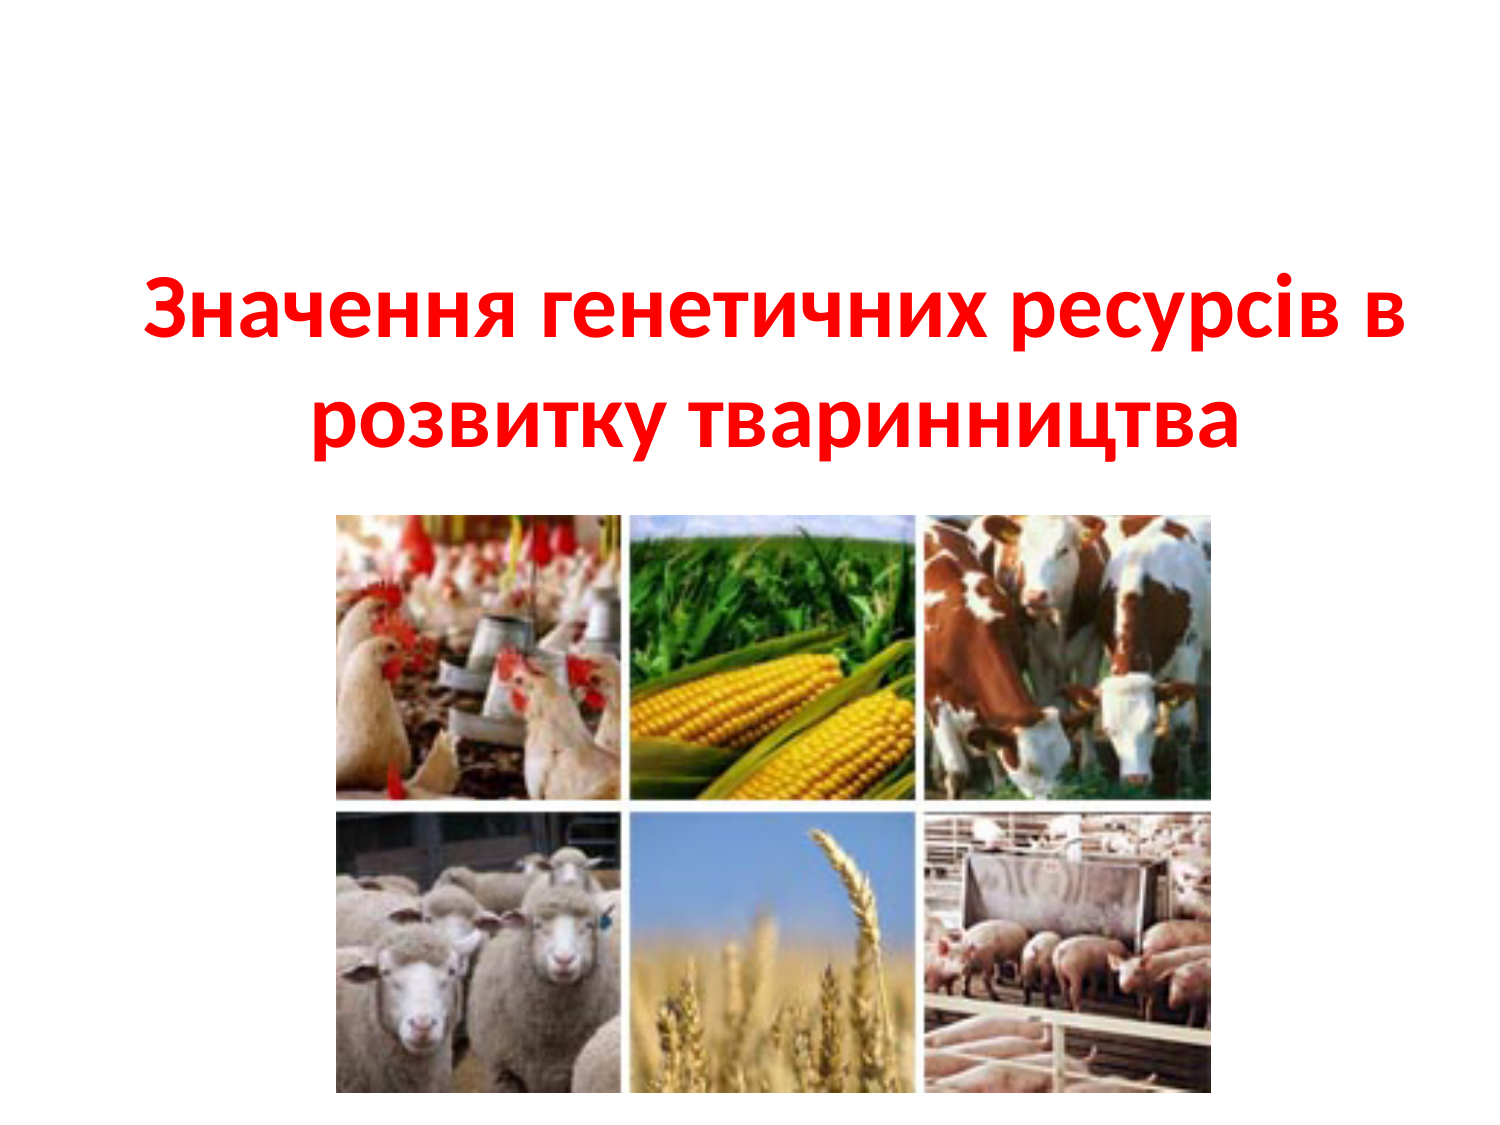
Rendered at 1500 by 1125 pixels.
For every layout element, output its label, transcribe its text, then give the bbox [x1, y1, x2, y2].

picture [336, 514, 1211, 1093]
title Значення генетичних ресурсів в розвитку тваринництва [53, 54, 1500, 657]
